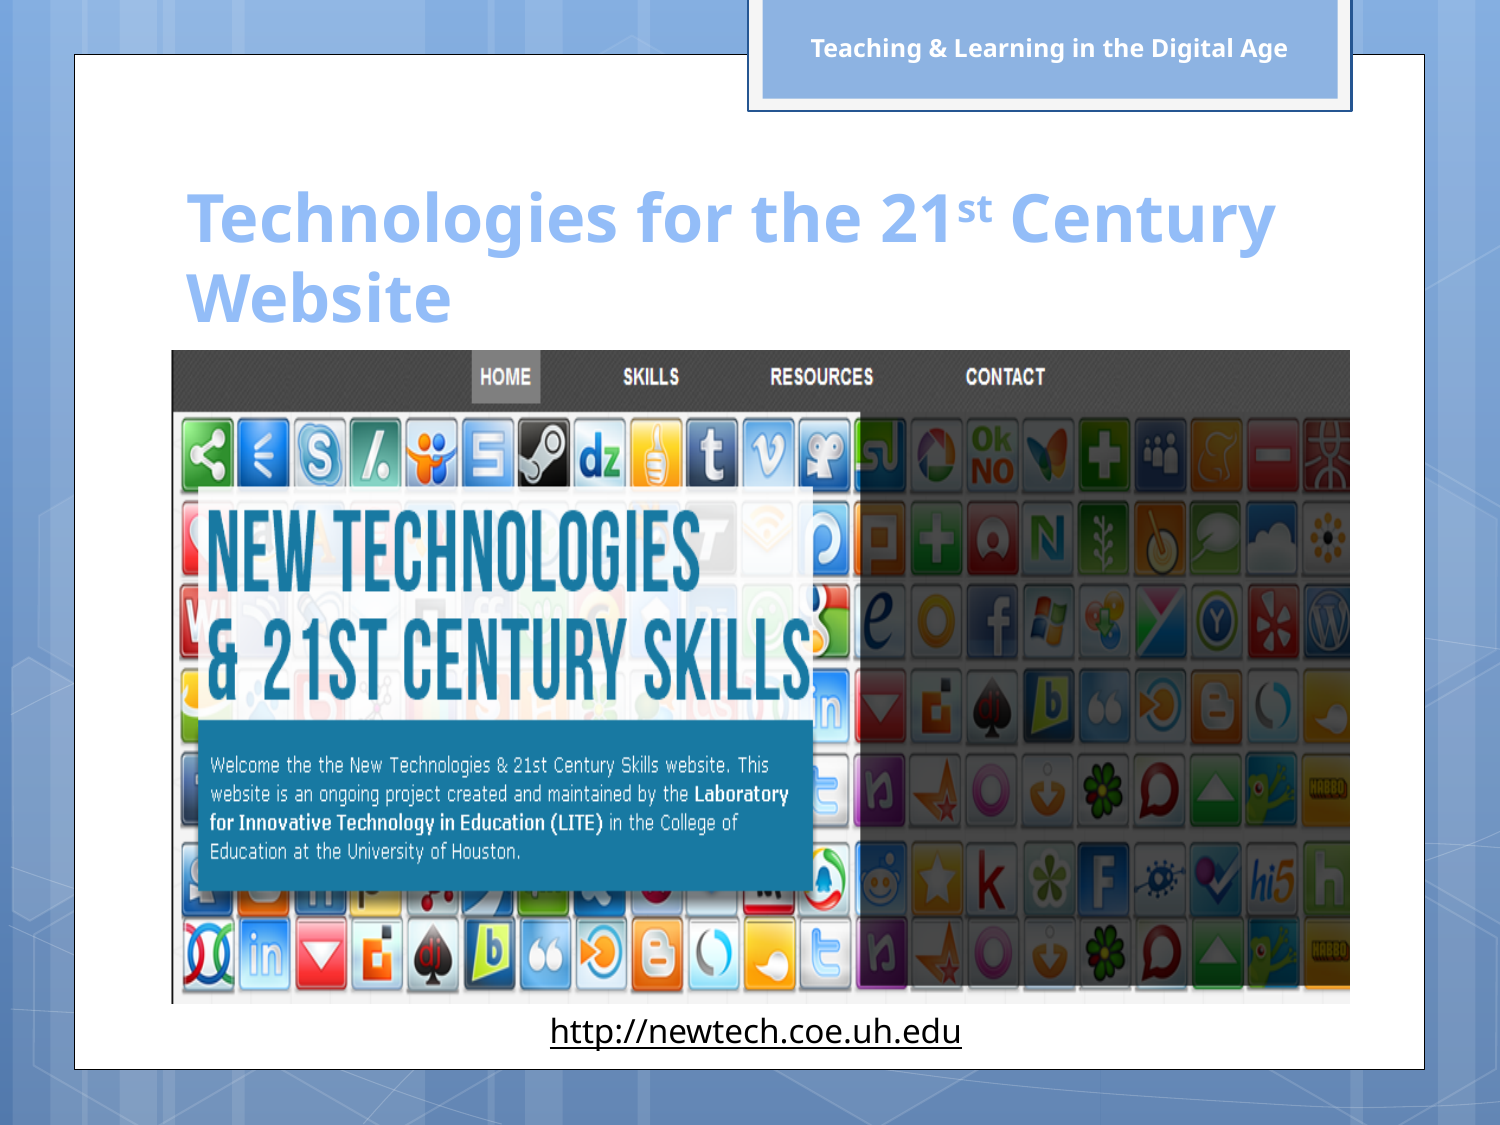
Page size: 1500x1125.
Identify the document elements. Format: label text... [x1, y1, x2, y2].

text_box Technologies for the 21st Century Website [171, 168, 1350, 349]
picture [170, 349, 1351, 1004]
text_box Teaching & Learning in the Digital Age [787, 24, 1313, 70]
text_box http://newtech.coe.uh.edu [390, 1012, 1131, 1064]
